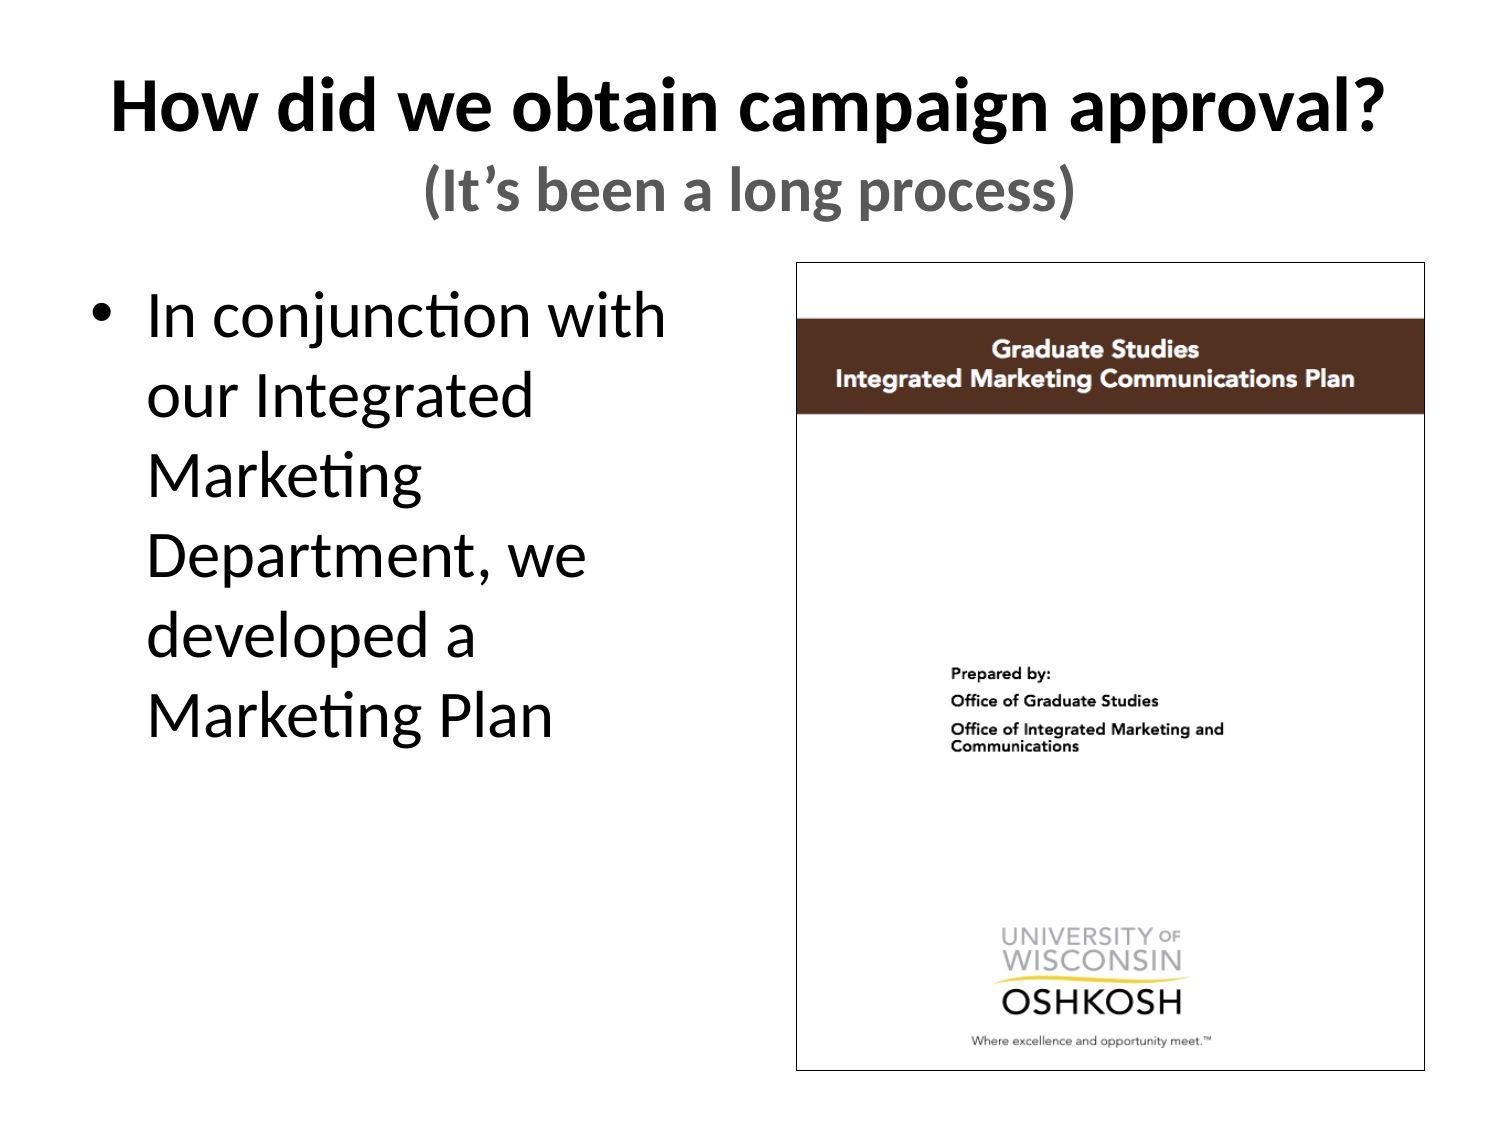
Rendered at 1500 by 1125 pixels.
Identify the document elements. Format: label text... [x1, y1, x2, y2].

title How did we obtain campaign approval? (It’s been a long process) [0, 45, 1500, 233]
picture [796, 262, 1426, 1071]
list In conjunction with our Integrated Marketing Department, we developed a Marketing Plan [75, 263, 768, 1007]
